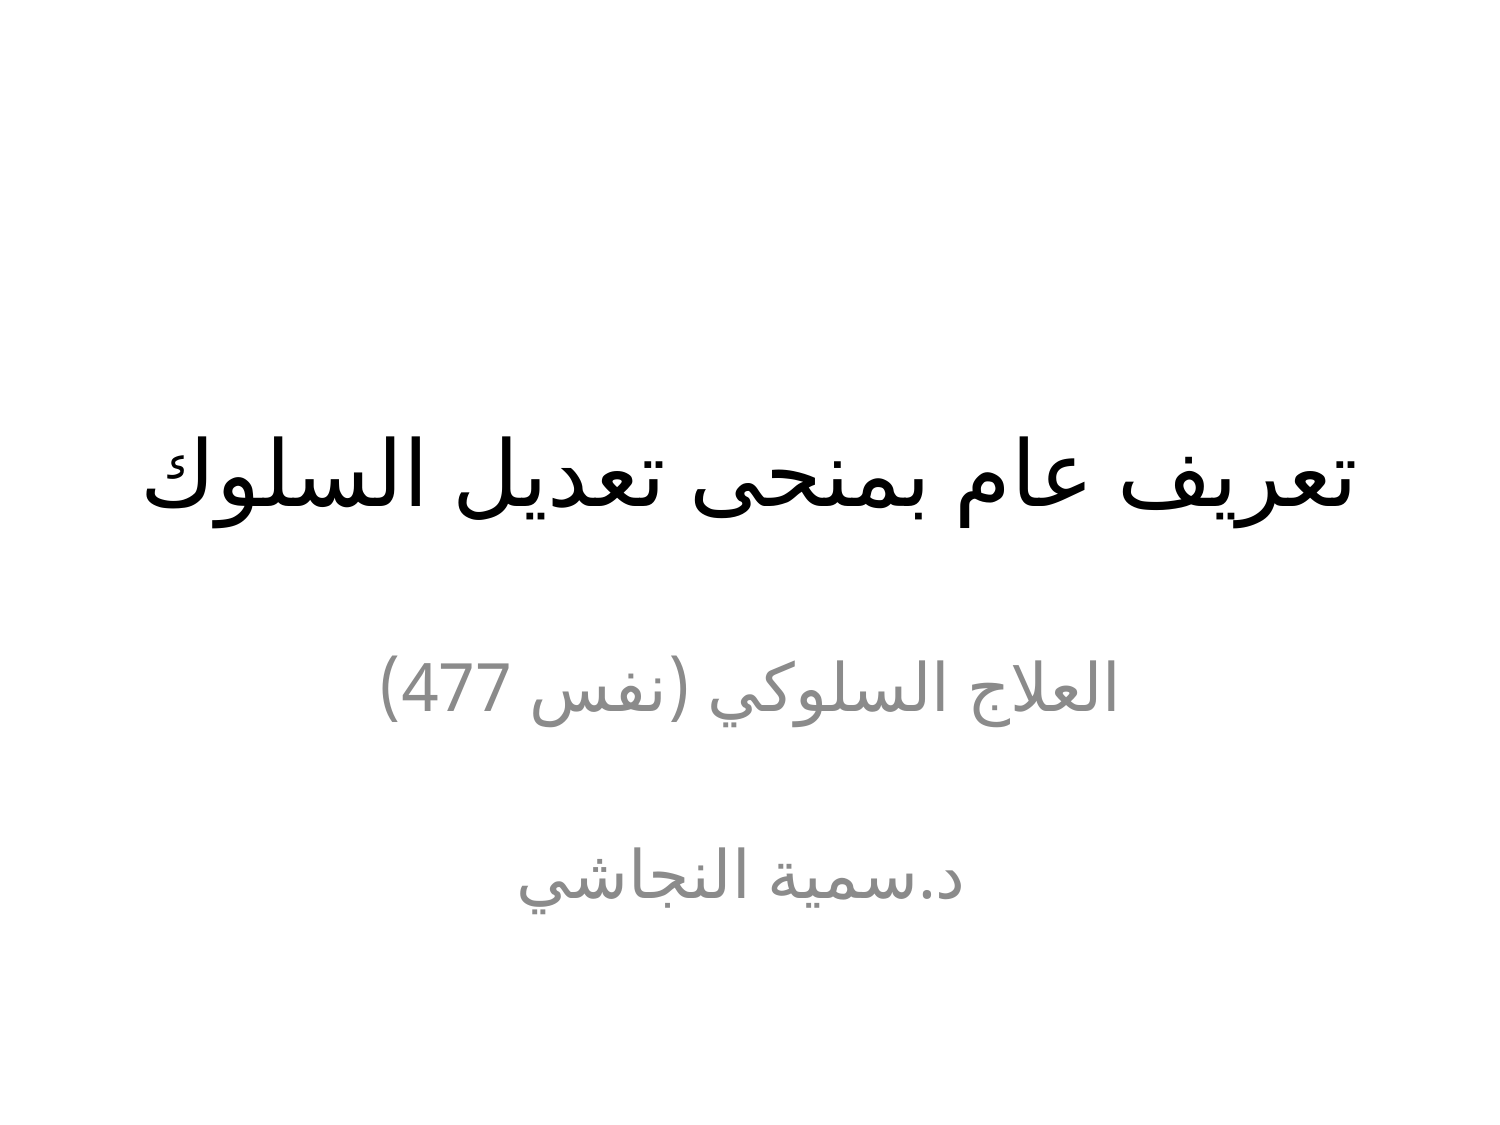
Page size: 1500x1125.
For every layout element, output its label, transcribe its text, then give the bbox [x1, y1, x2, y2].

title تعريف عام بمنحى تعديل السلوك [112, 349, 1388, 591]
subtitle العلاج السلوكي (نفس 477) د.سمية النجاشي [225, 637, 1275, 925]
